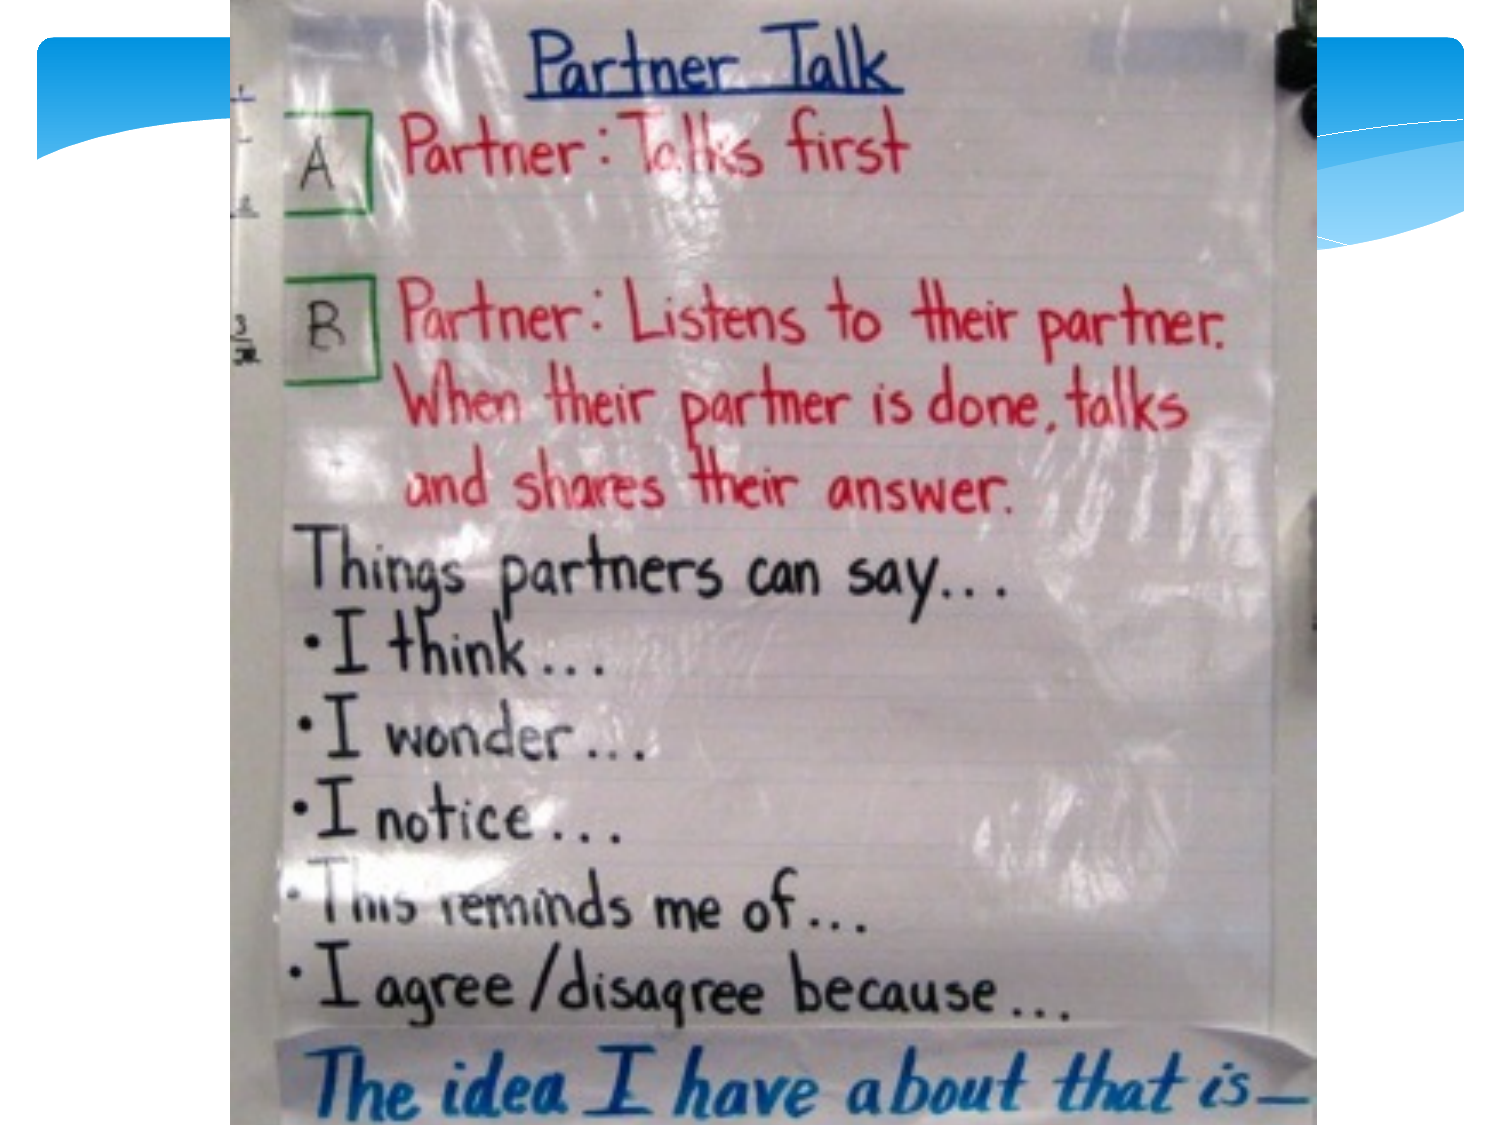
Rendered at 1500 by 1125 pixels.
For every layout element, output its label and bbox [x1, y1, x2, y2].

picture [229, 0, 1318, 1125]
